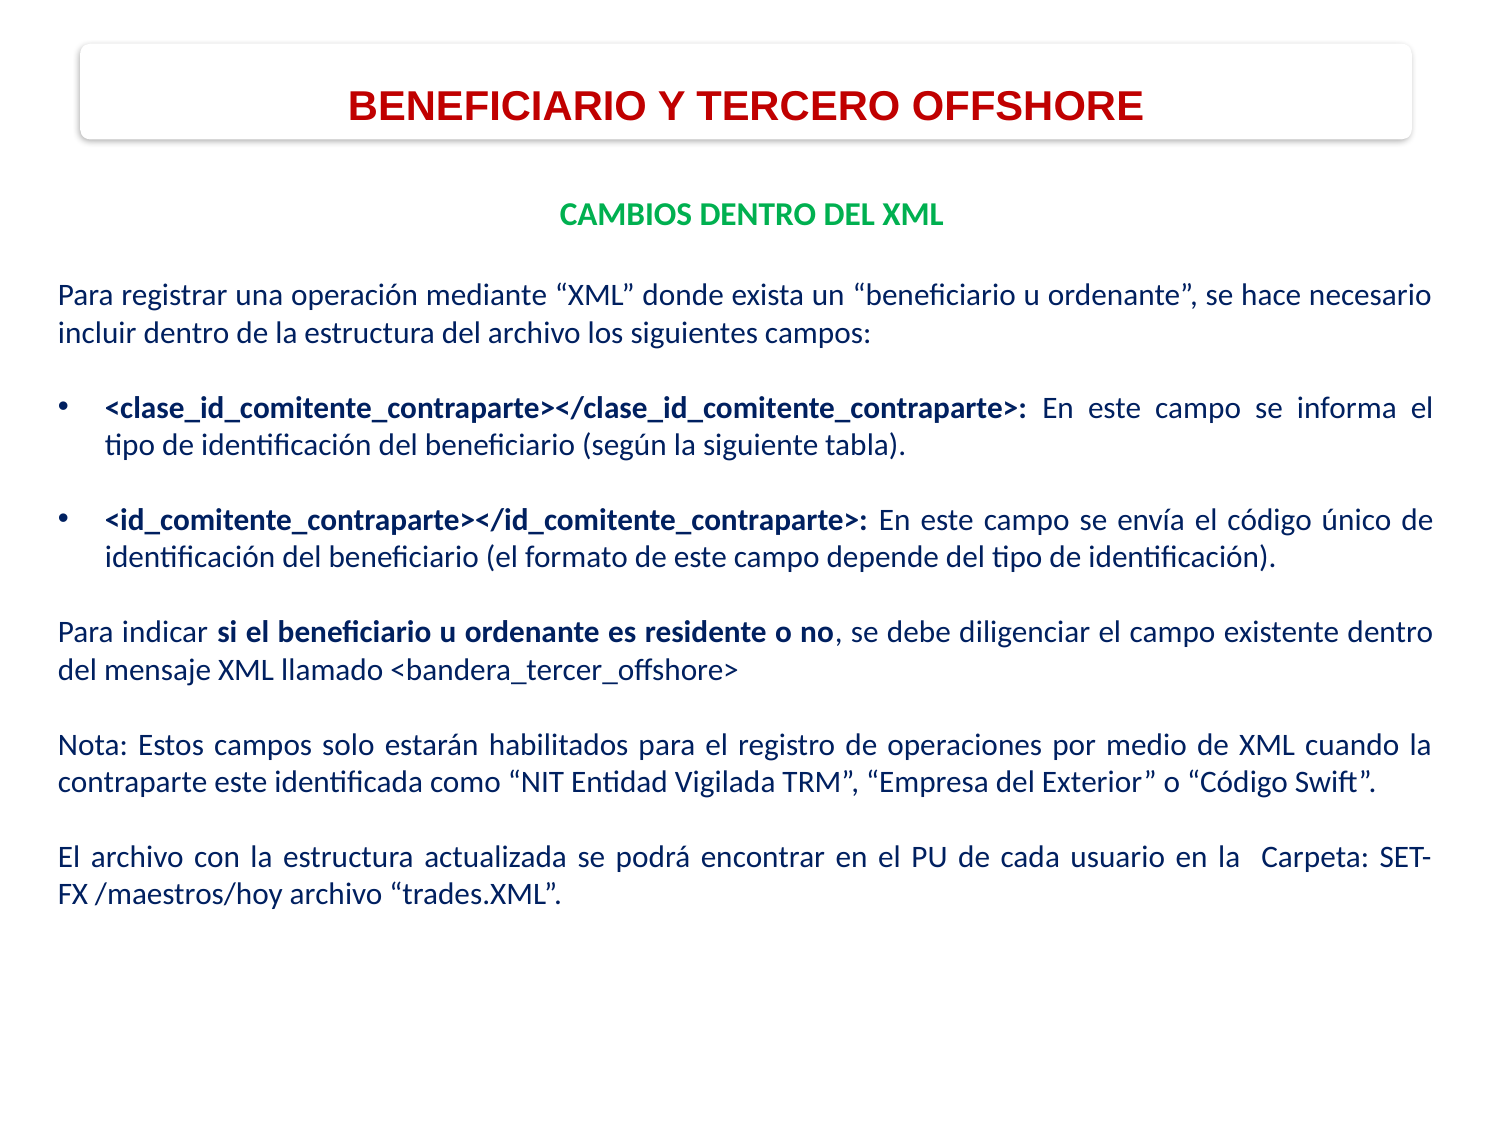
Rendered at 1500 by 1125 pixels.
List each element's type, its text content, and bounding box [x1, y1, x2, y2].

text_box Para registrar una operación mediante “XML” donde exista un “beneficiario u ordenante”, se hace necesario incluir dentro de la estructura del archivo los siguientes campos: <clase_id_comitente_contraparte></clase_id_comitente_contraparte>: En este campo se informa el tipo de identificación del beneficiario (según la siguiente tabla). <id_comitente_contraparte></id_comitente_contraparte>: En este campo se envía el código único de identificación del beneficiario (el formato de este campo depende del tipo de identificación). Para indicar si el beneficiario u ordenante es residente o no, se debe diligenciar el campo existente dentro del mensaje XML llamado <bandera_tercer_offshore> Nota: Estos campos solo estarán habilitados para el registro de operaciones por medio de XML cuando la contraparte este identificada como “NIT Entidad Vigilada TRM”, “Empresa del Exterior” o “Código Swift”. El archivo con la estructura actualizada se podrá encontrar en el PU de cada usuario en la Carpeta: SET-FX /maestros/hoy archivo “trades.XML”. [43, 267, 1449, 956]
text_box CAMBIOS DENTRO DEL XML [17, 184, 1487, 240]
text_box BENEFICIARIO Y TERCERO OFFSHORE [80, 43, 1412, 140]
